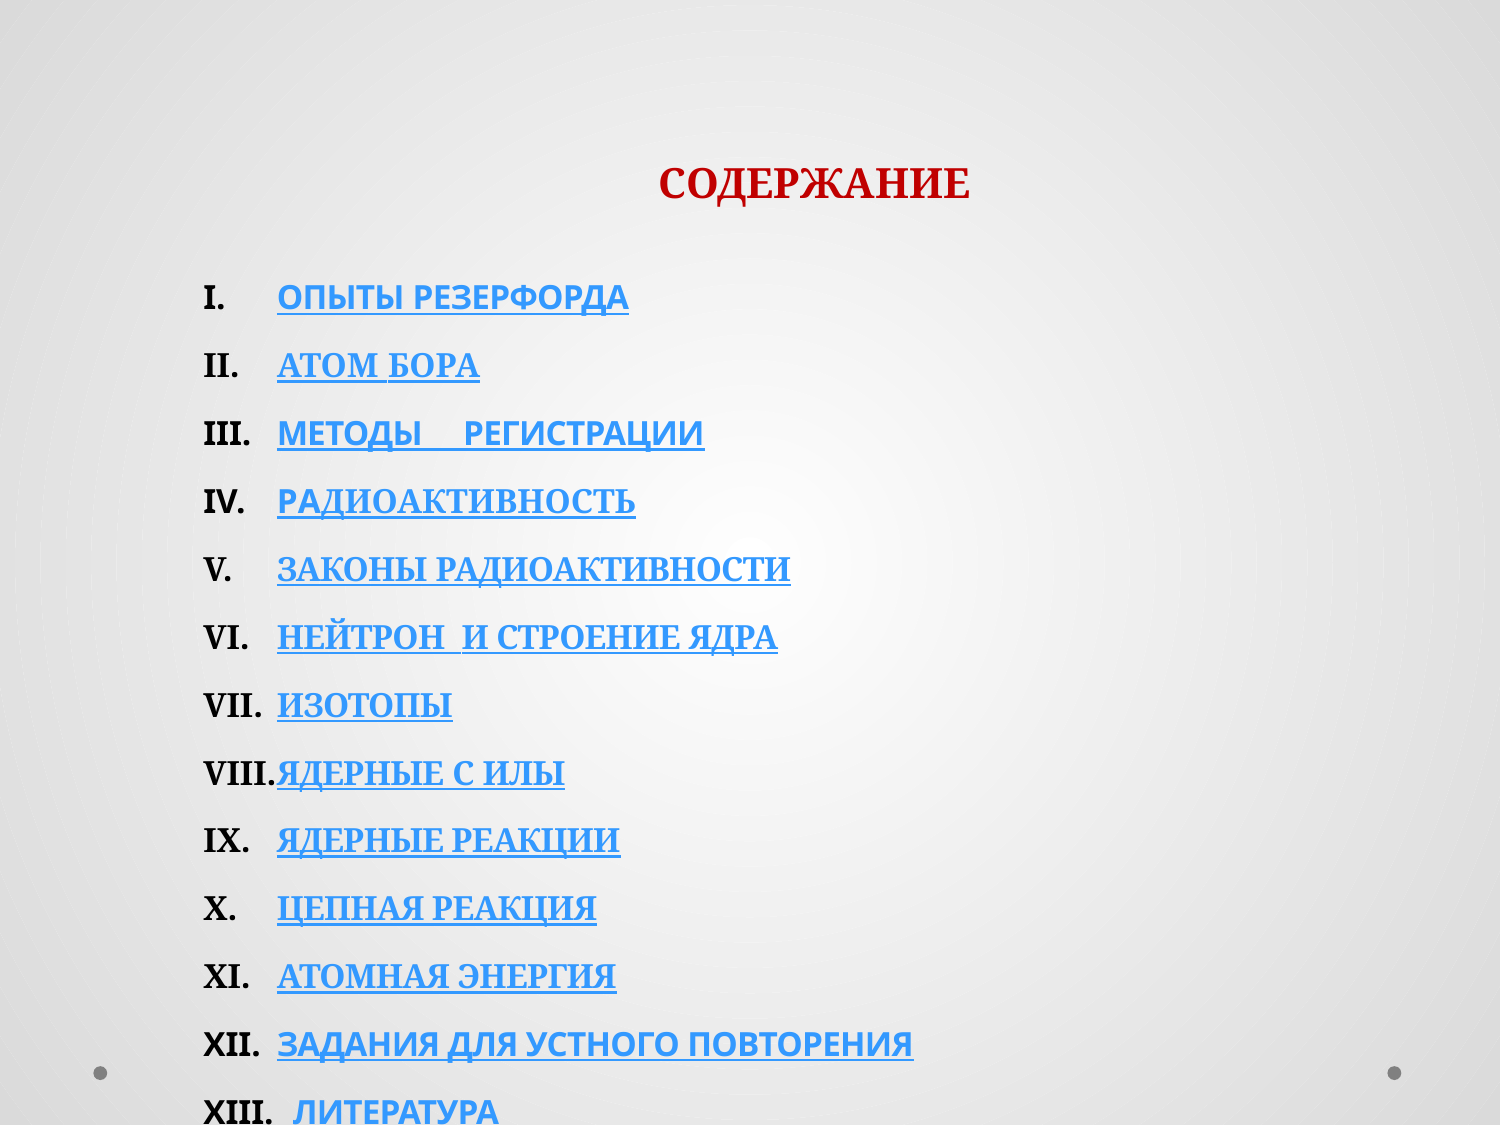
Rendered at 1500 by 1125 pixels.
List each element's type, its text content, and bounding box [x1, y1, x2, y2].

text_box ОПЫТЫ РЕЗЕРФОРДА ATOM БОРА МЕТОДЫ РЕГИСТРАЦИИ РAДИОАКТИВНОСТЬ ЗАКОНЫ РАДИОАКТИВНОСТИ НЕЙТРОН И СТРОЕНИЕ ЯДРА ИЗОТОПЫ ЯДЕРНЫЕ С ИЛЫ ЯДЕРНЫЕ РЕАКЦИИ ЦЕПНАЯ РЕАКЦИЯ АТОМНАЯ ЭНЕРГИЯ ЗАДАНИЯ ДЛЯ УСТНОГО ПОВТОРЕНИЯ ЛИТЕРАТУРА [159, 246, 1223, 1125]
text_box СОДЕРЖАНИЕ [206, 149, 1424, 215]
